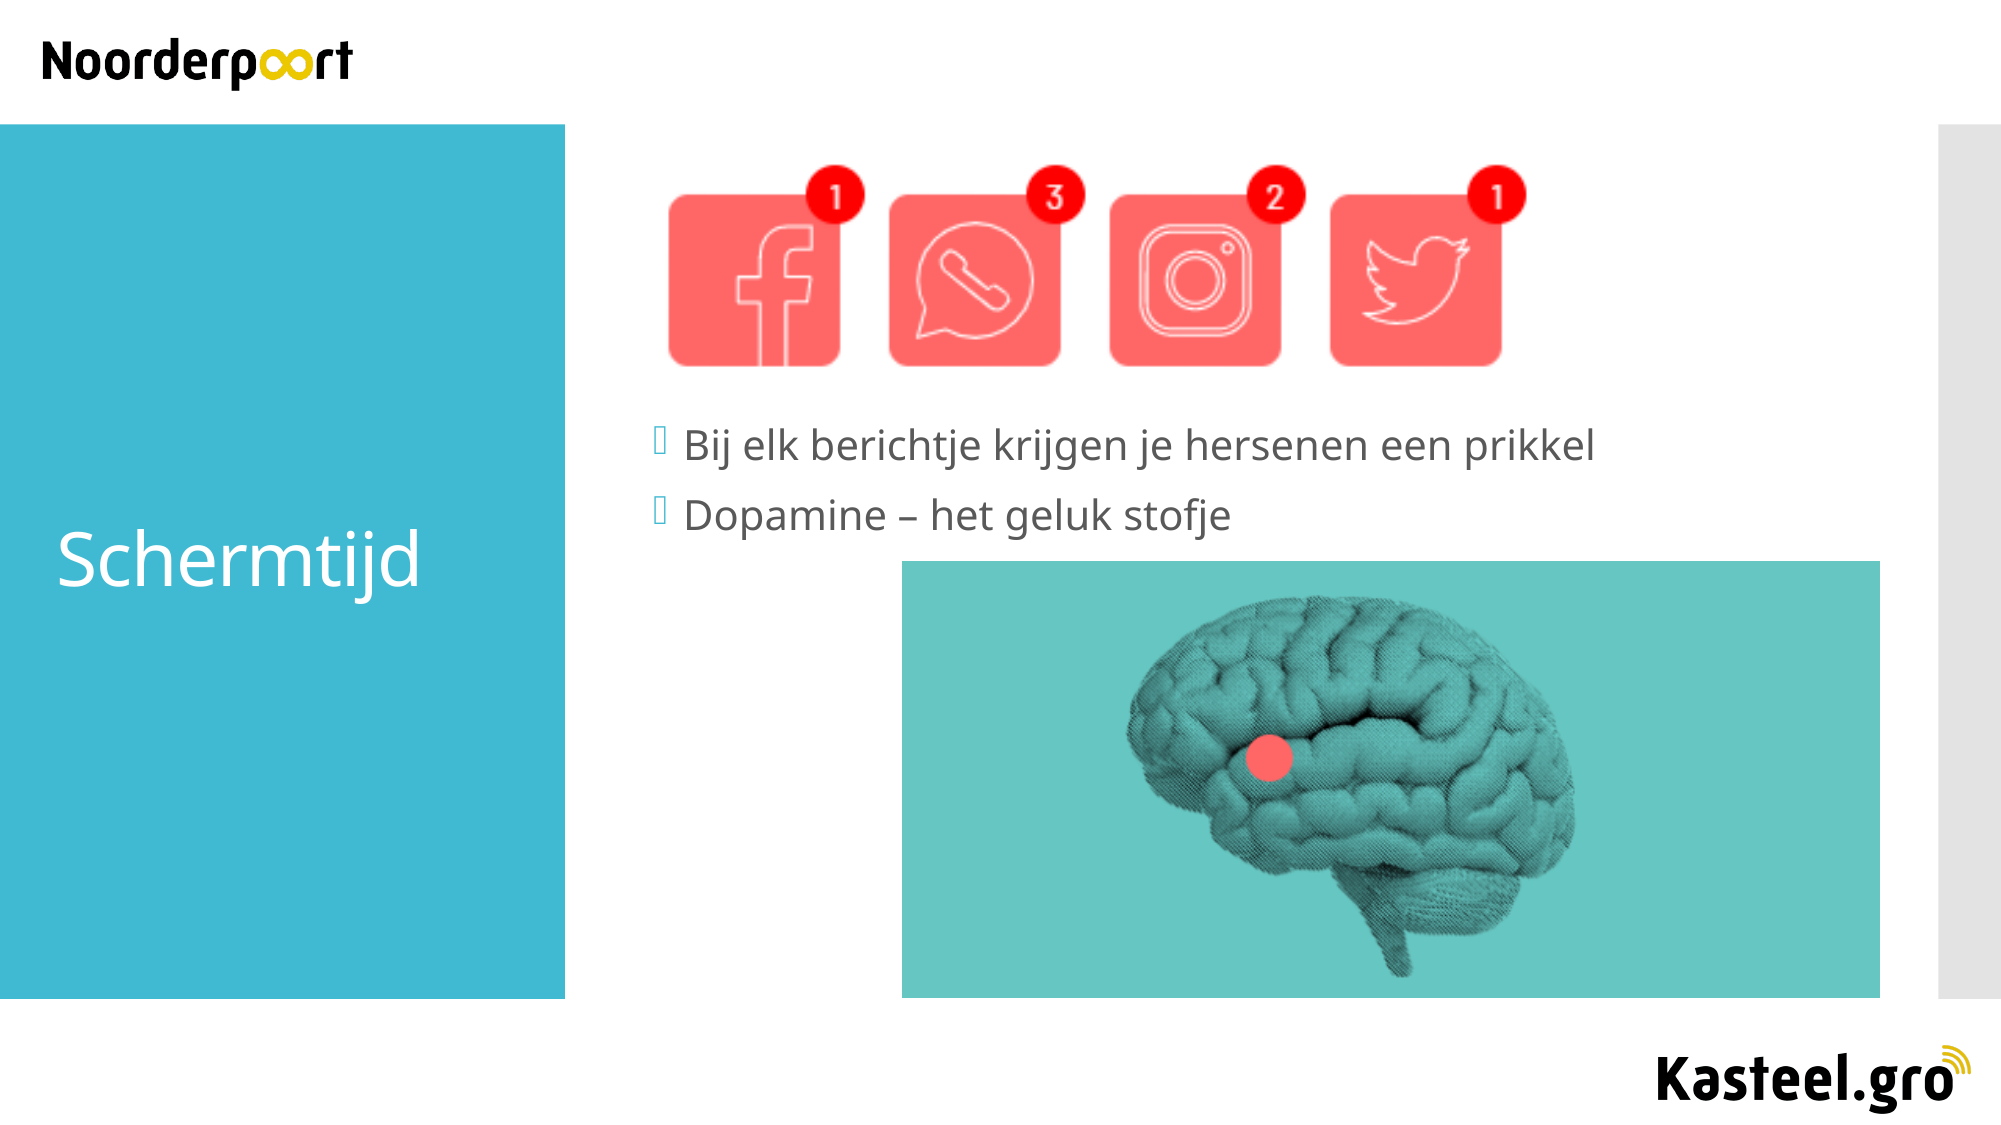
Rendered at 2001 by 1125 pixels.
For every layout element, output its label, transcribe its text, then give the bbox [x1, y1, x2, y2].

picture [902, 561, 1880, 998]
picture [1657, 1045, 1971, 1114]
picture [618, 164, 1538, 394]
picture [41, 35, 354, 92]
title Schermtijd [41, 184, 525, 940]
list Bij elk berichtje krijgen je hersenen een prikkel Dopamine – het geluk stofje [638, 208, 1832, 826]
